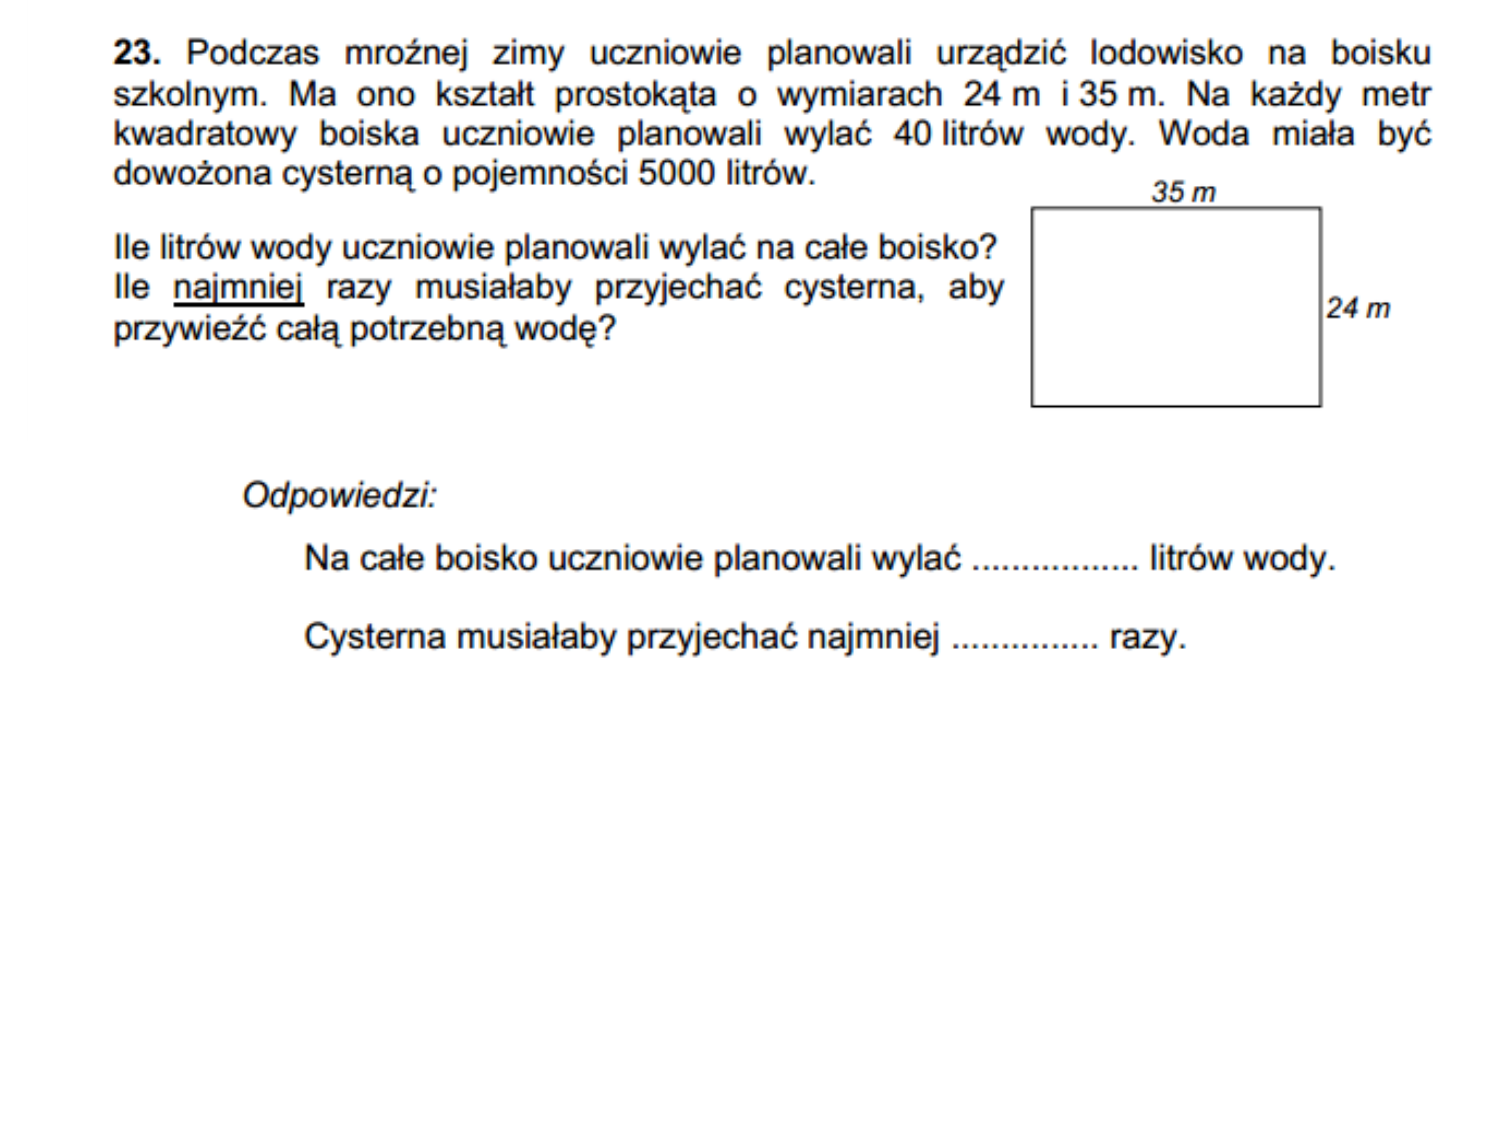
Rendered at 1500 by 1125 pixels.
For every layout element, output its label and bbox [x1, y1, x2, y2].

picture [26, 0, 1474, 696]
